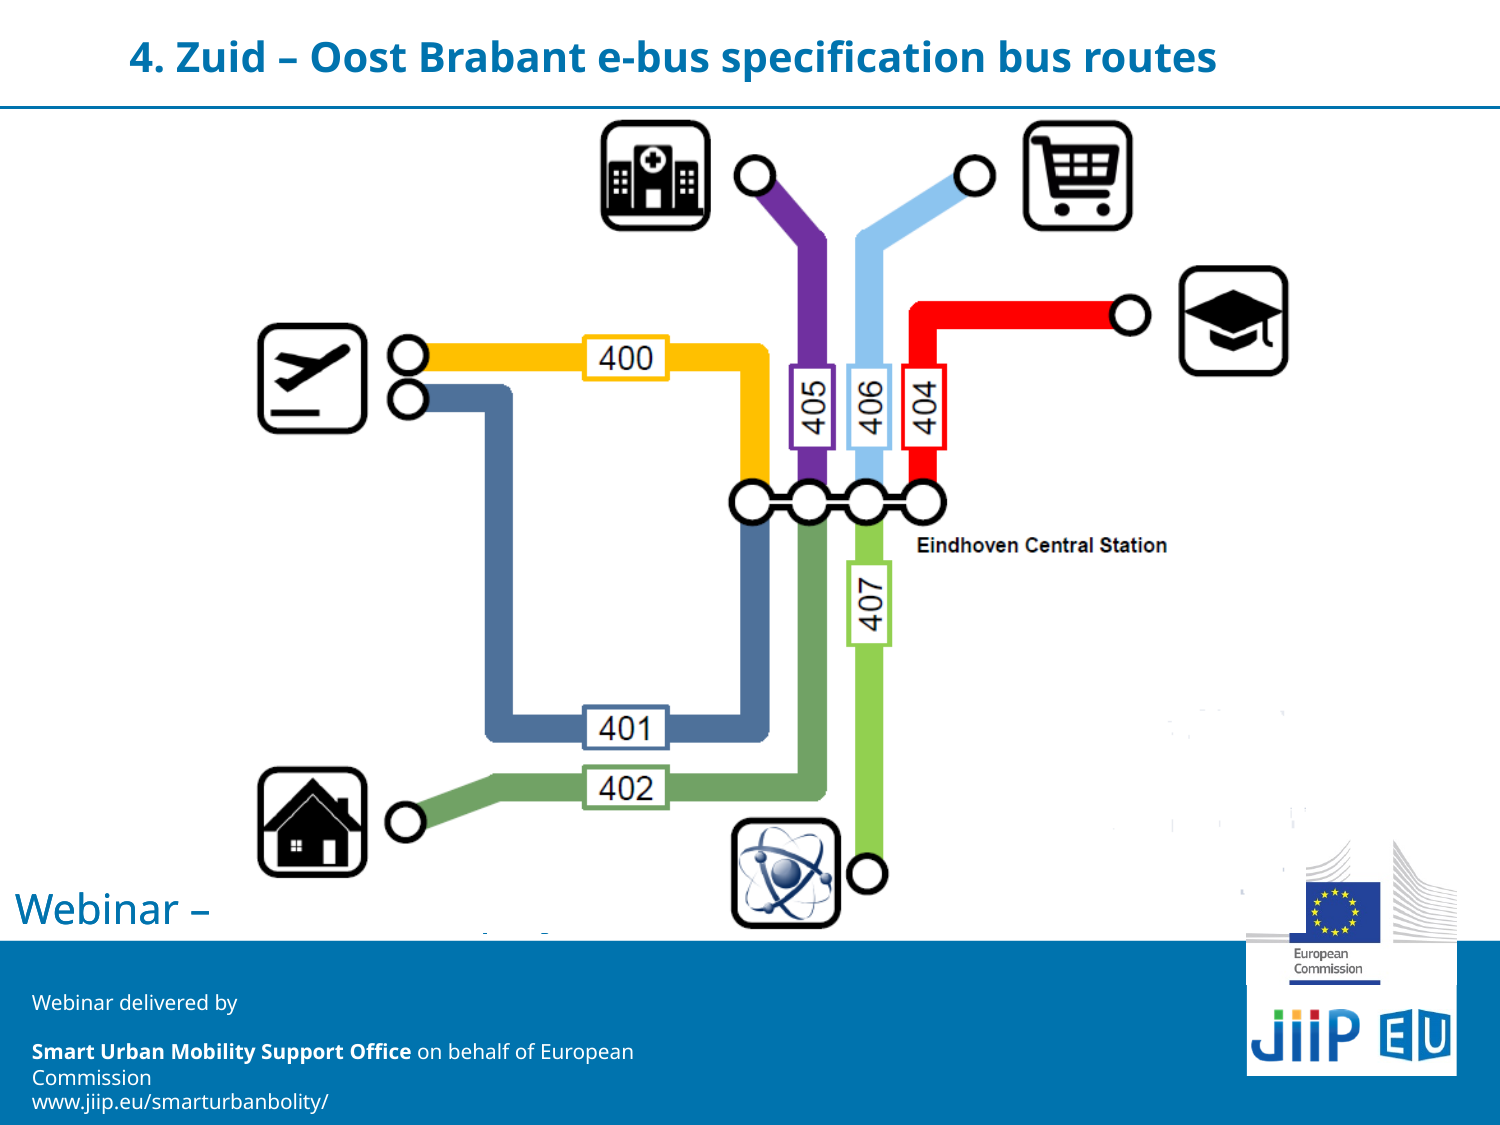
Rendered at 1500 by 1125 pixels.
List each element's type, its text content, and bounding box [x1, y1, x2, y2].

text_box [0, 940, 1500, 1125]
text_box Webinar – Clean Bus Deployment Initiative [0, 875, 918, 941]
picture [1369, 1009, 1455, 1063]
text_box Webinar delivered by Smart Urban Mobility Support Office on behalf of European Commission www.jiip.eu/smarturbanbolity/ [17, 981, 750, 1122]
picture [1251, 1009, 1360, 1063]
picture [213, 111, 1457, 985]
text_box [1246, 940, 1458, 1077]
text_box 4. Zuid – Oost Brabant e-bus specification bus routes [114, 23, 1431, 88]
